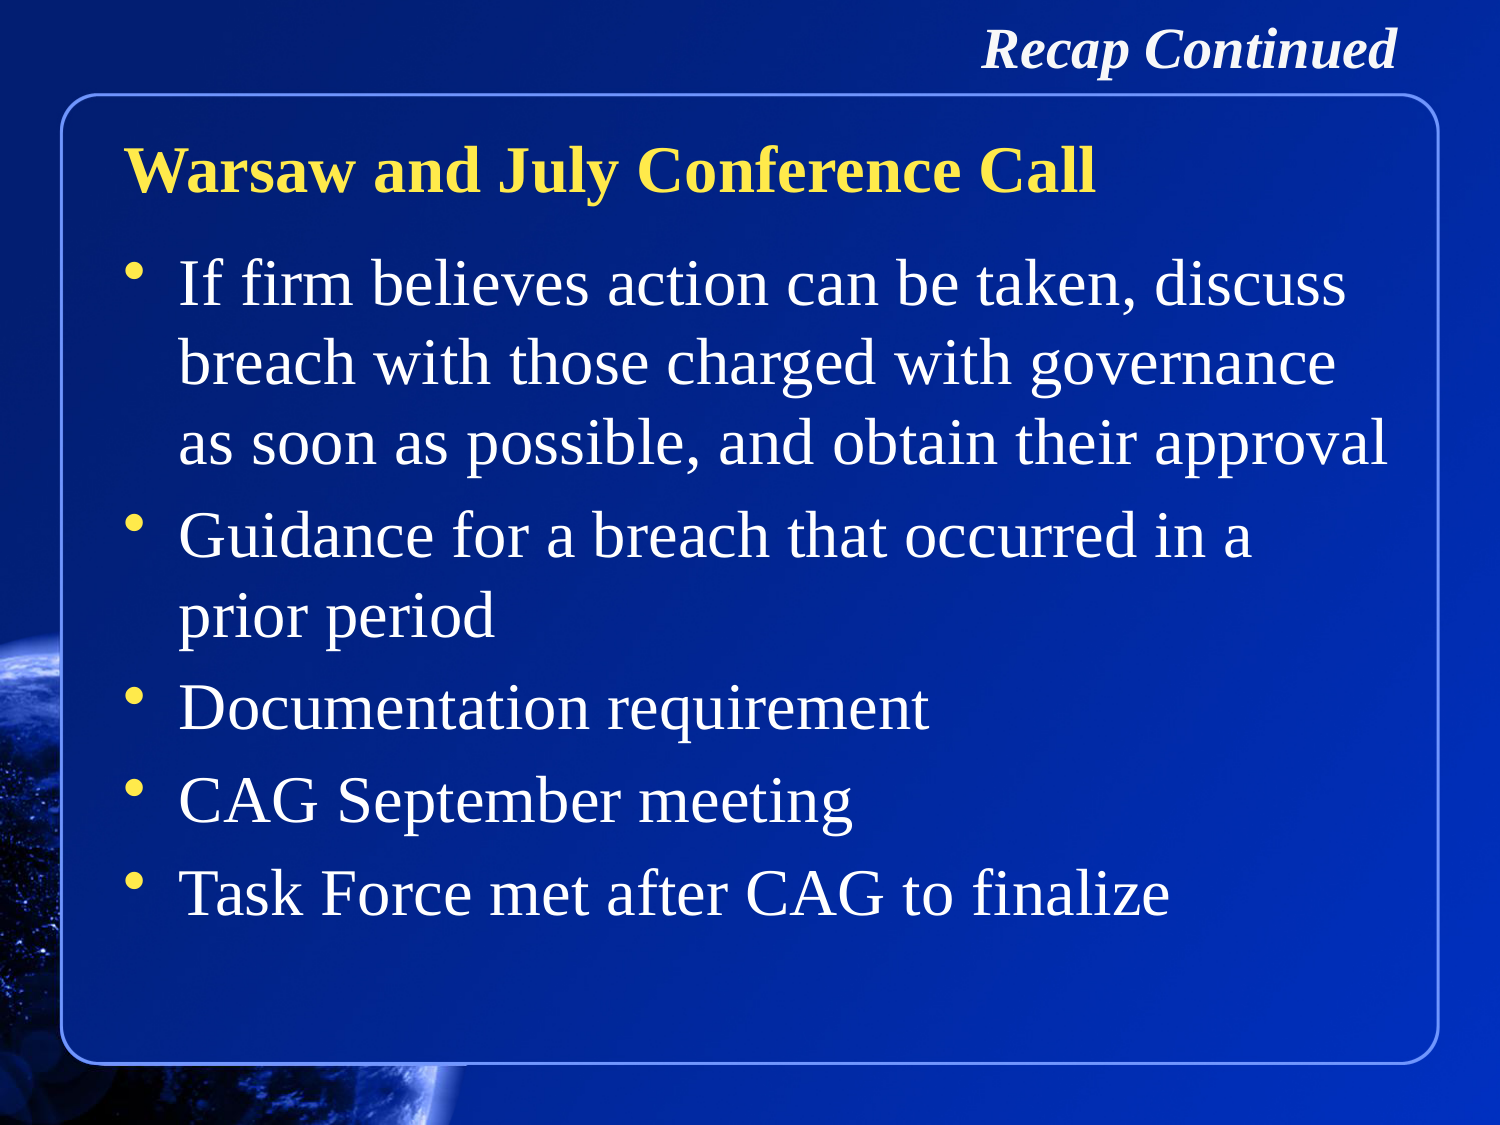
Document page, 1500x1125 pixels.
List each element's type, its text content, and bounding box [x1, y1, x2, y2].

picture [0, 0, 1500, 1125]
list Warsaw and July Conference Call [107, 118, 1411, 215]
list If firm believes action can be taken, discuss breach with those charged with governance as soon as possible, and obtain their approval Guidance for a breach that occurred in a prior period Documentation requirement CAG September meeting Task Force met after CAG to finalize [107, 230, 1411, 1048]
title Recap Continued [149, 0, 1414, 92]
